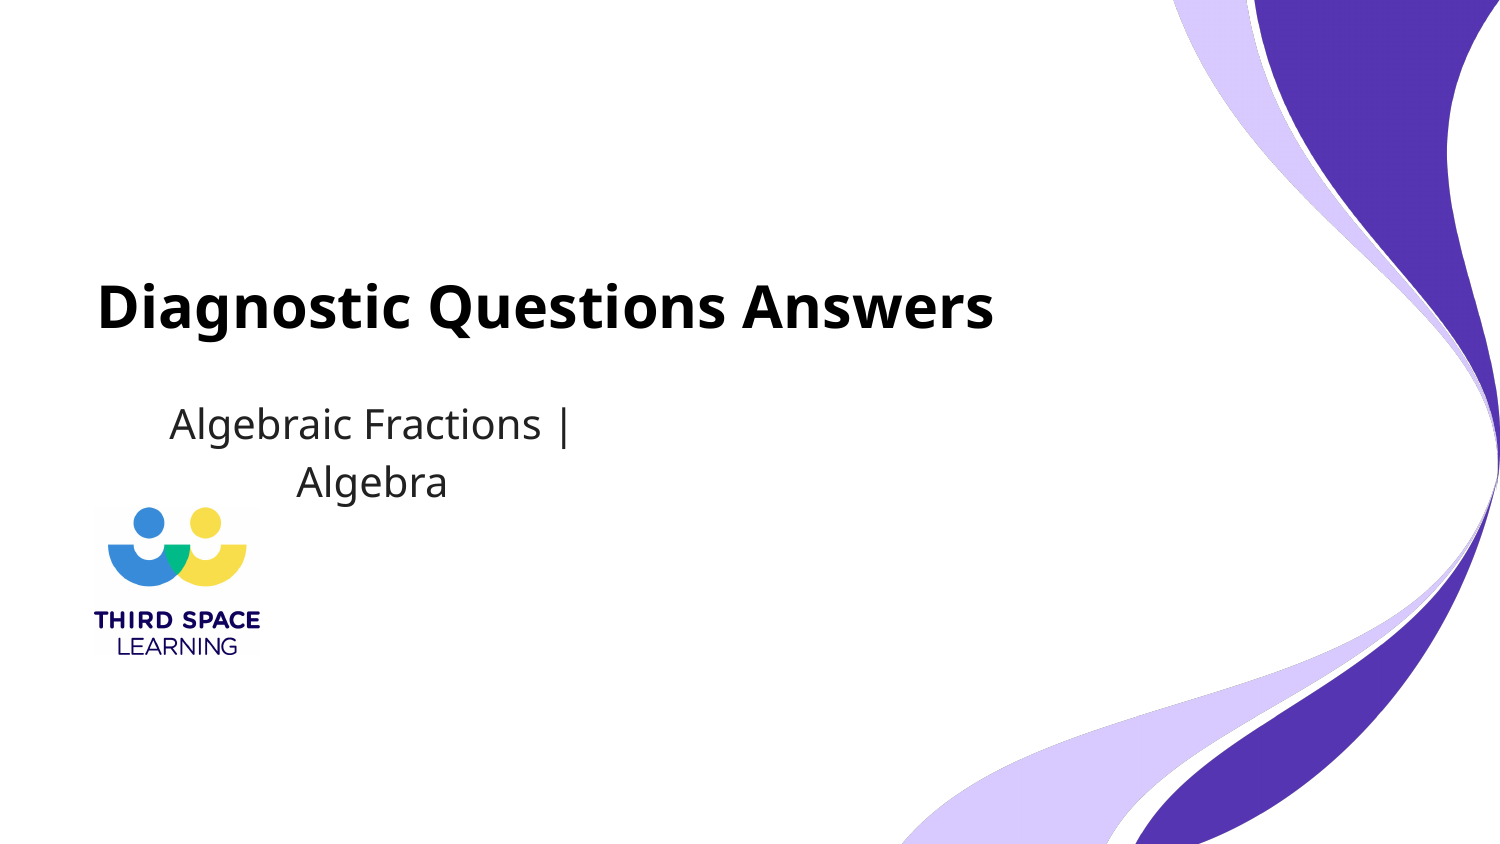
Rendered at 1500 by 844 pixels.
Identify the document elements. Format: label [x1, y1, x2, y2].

picture [94, 507, 260, 655]
picture [901, 0, 1500, 844]
